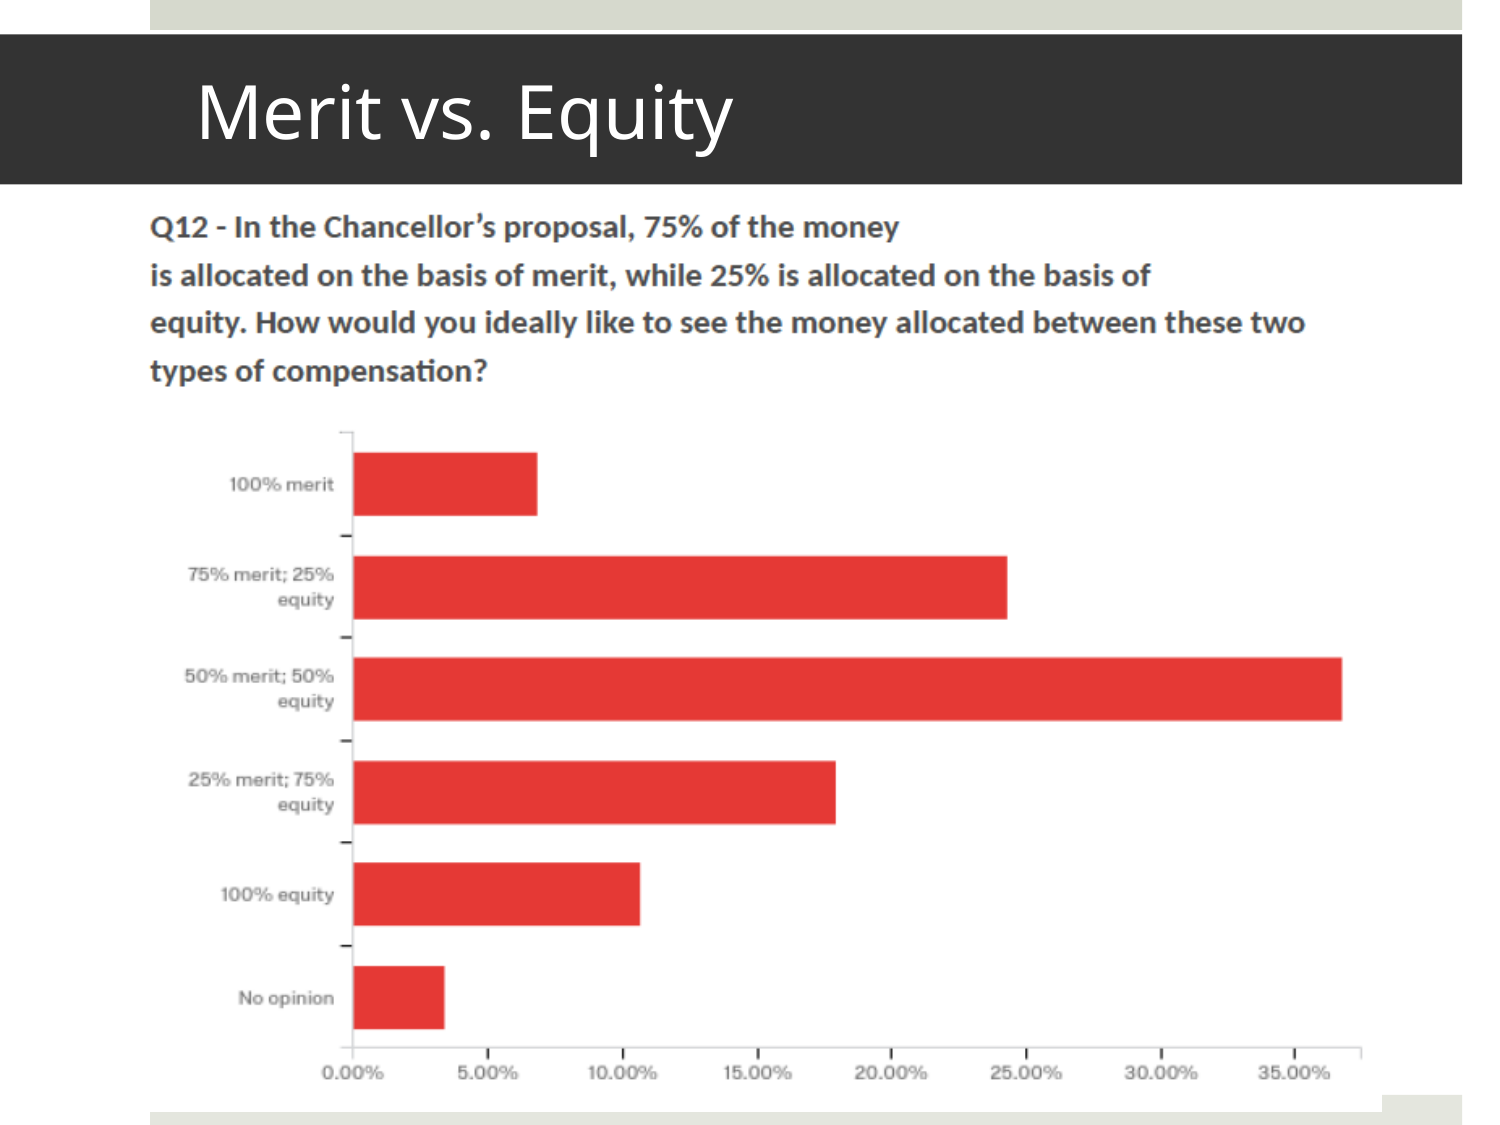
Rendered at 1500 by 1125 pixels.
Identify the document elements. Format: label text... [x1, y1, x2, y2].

picture [138, 198, 1383, 1113]
title Merit vs. Equity [0, 34, 1463, 185]
